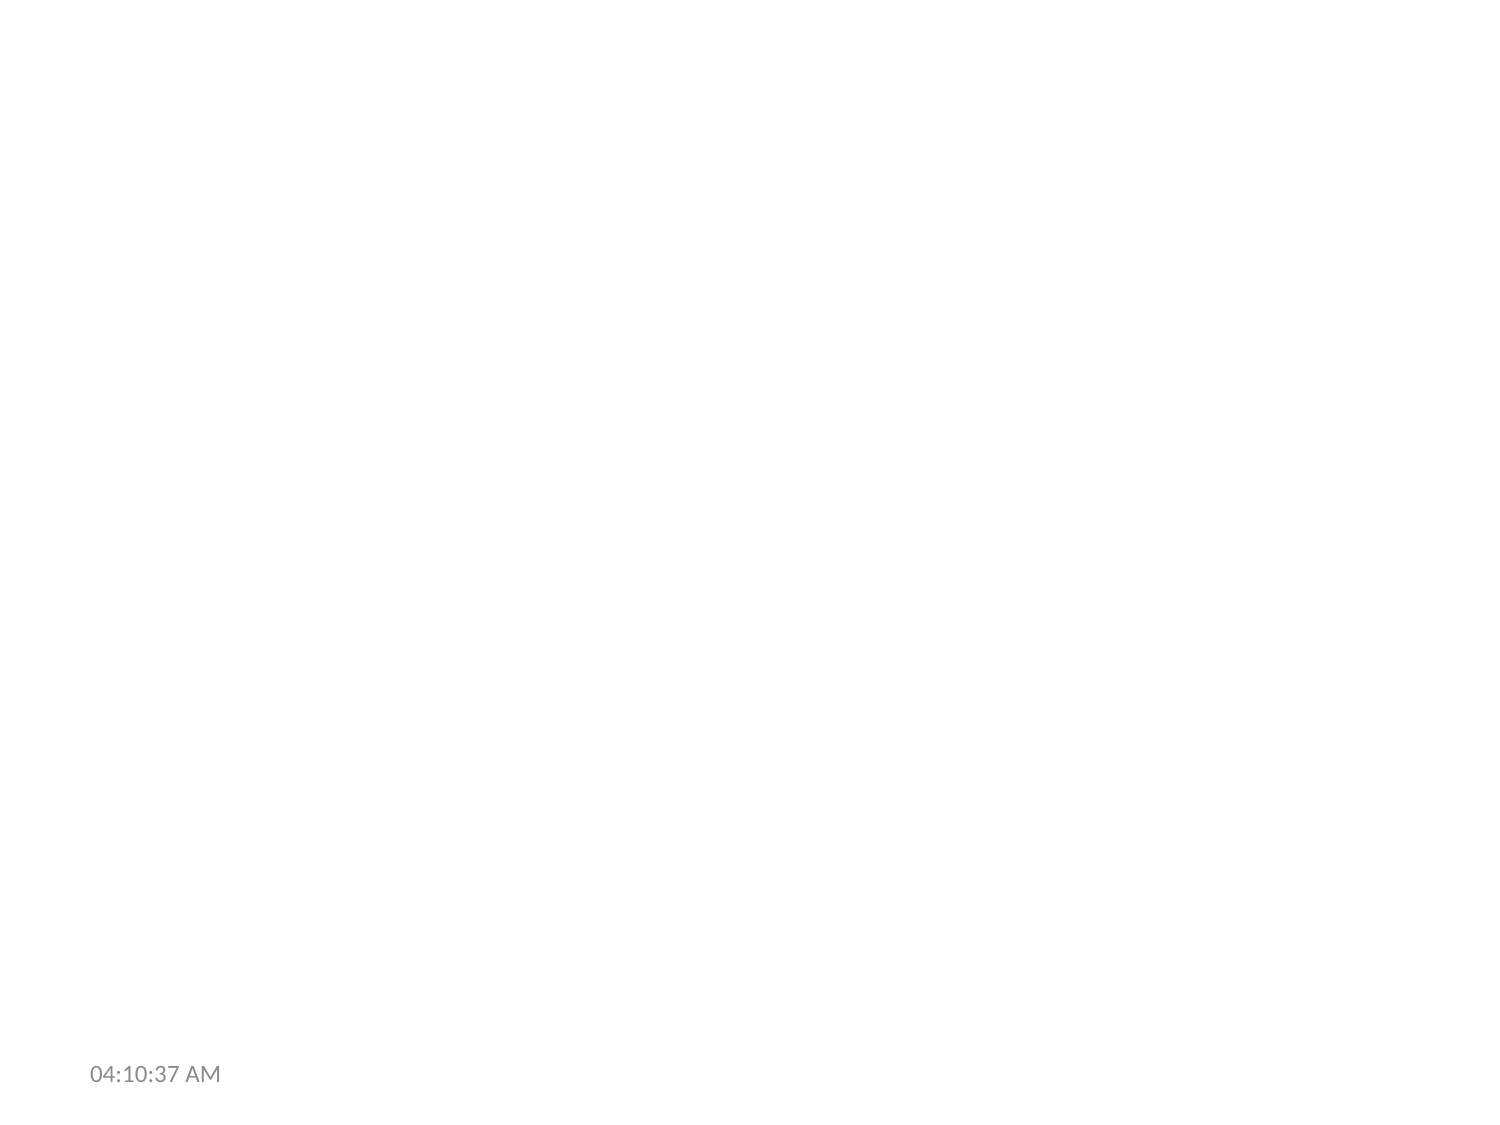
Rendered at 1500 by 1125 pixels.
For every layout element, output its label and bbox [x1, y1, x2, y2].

slide_number [75, 1042, 425, 1103]
